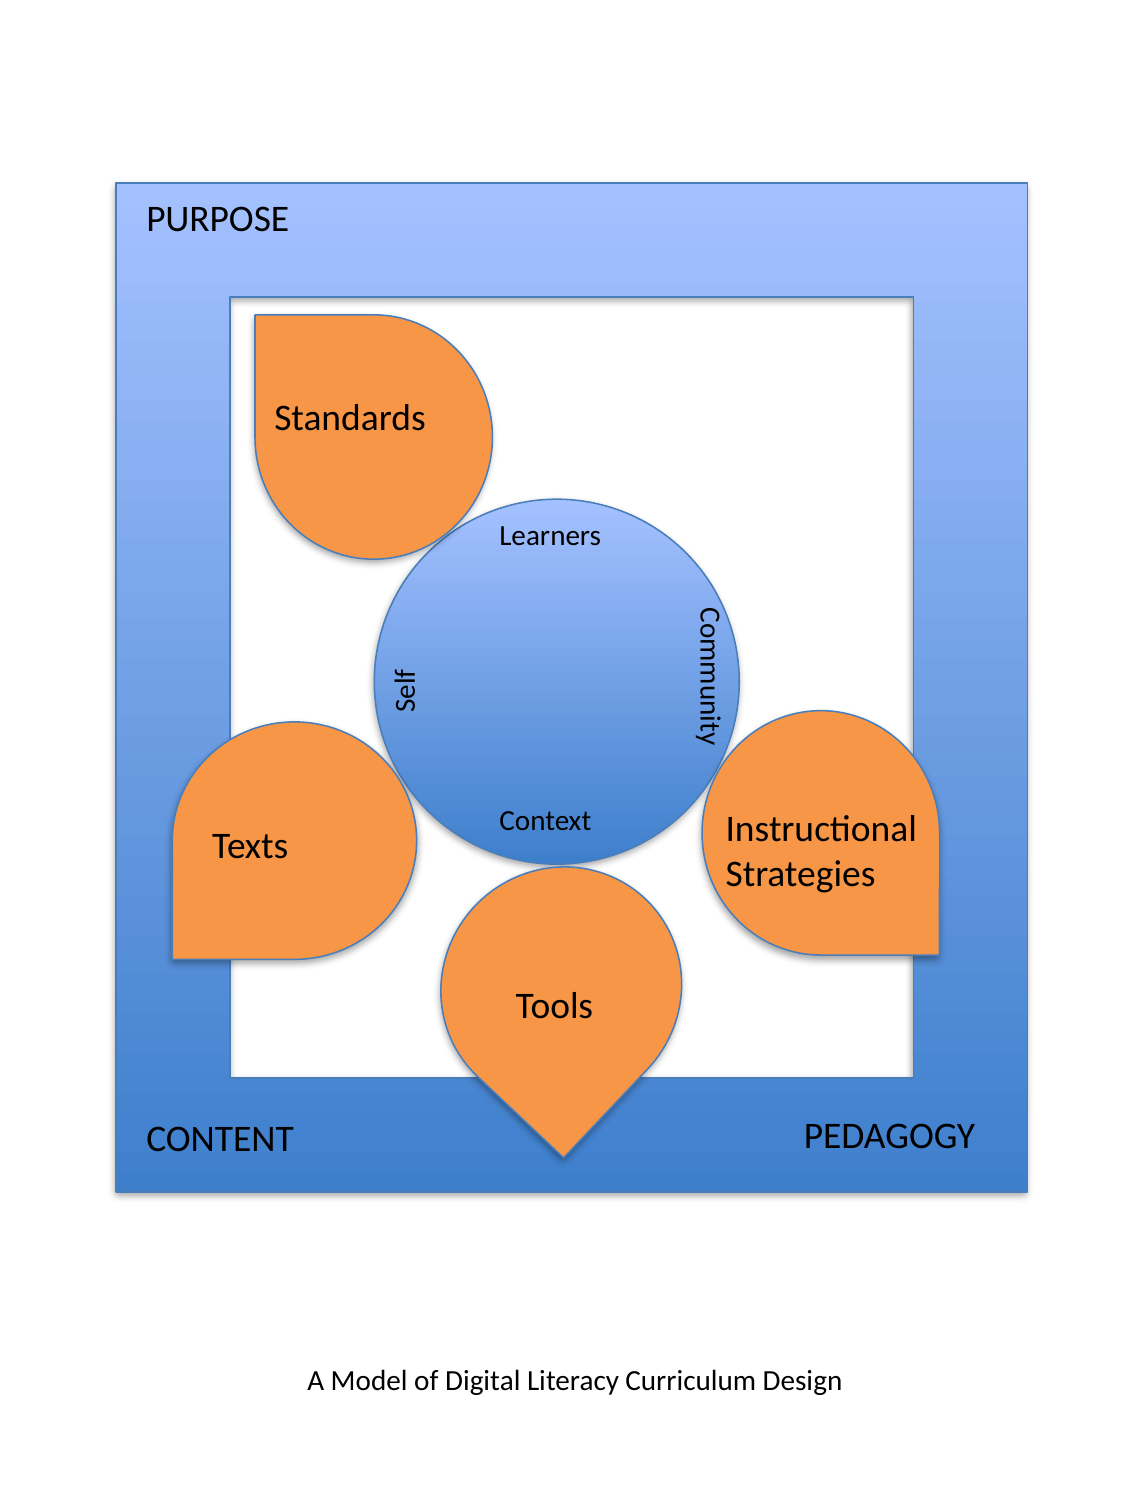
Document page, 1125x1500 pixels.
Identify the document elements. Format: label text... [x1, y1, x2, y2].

text_box Self [378, 559, 429, 728]
text_box [701, 709, 935, 879]
text_box Instructional Strategies [710, 796, 957, 902]
text_box Learners [484, 509, 653, 559]
text_box CONTENT [131, 1106, 351, 1167]
text_box [115, 182, 1028, 1193]
text_box Texts [197, 813, 417, 874]
text_box [379, 513, 720, 865]
text_box Community [687, 592, 738, 761]
text_box [440, 866, 682, 1159]
text_box Tools [500, 973, 721, 1034]
text_box [373, 641, 378, 722]
text_box PURPOSE [131, 186, 351, 247]
text_box [495, 498, 619, 509]
text_box [721, 902, 941, 956]
text_box PEDAGOGY [789, 1103, 1009, 1164]
title A Model of Digital Literacy Curriculum Design [96, 1338, 1054, 1420]
text_box [254, 314, 494, 560]
text_box Context [484, 793, 653, 844]
text_box [171, 721, 415, 961]
text_box Standards [259, 385, 479, 446]
